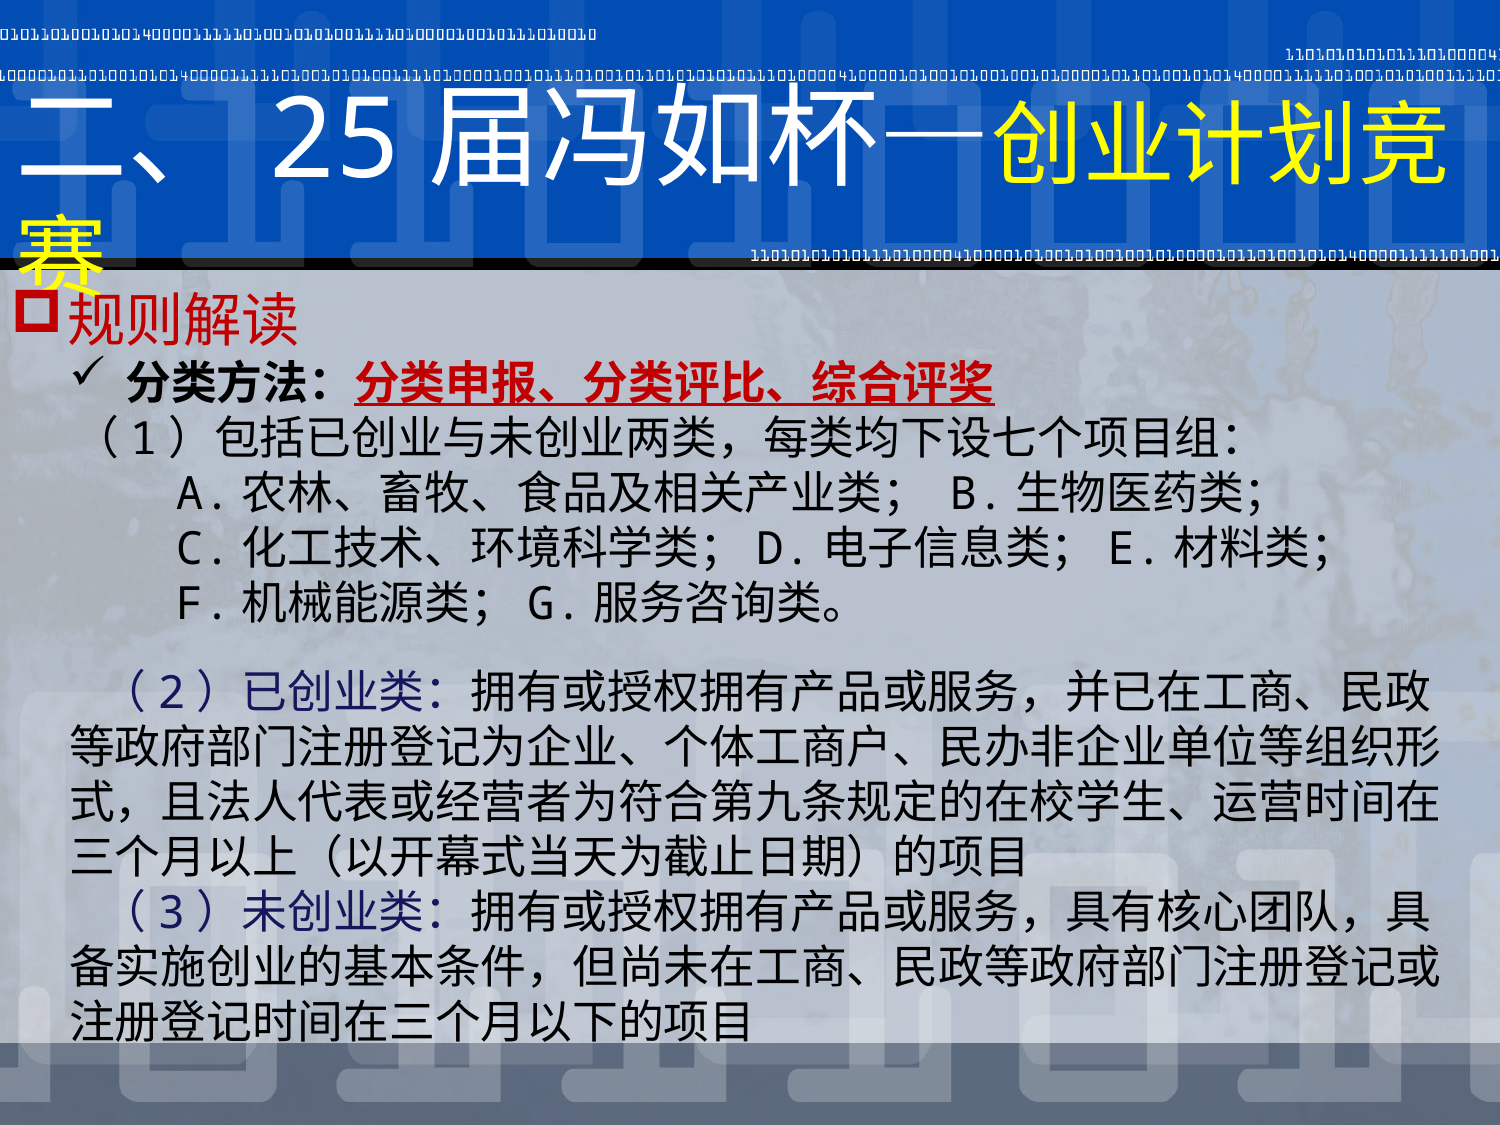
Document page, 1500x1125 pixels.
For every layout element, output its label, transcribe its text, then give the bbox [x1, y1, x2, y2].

picture [0, 238, 1500, 1125]
title 二、25届冯如杯—创业计划竞赛 [0, 137, 1500, 238]
text_box 规则解读 分类方法：分类申报、分类评比、综合评奖 （1）包括已创业与未创业两类，每类均下设七个项目组： A.农林、畜牧、食品及相关产业类； B.生物医药类； C.化工技术、环境科学类；D.电子信息类；E.材料类； F.机械能源类；G.服务咨询类。 （2）已创业类：拥有或授权拥有产品或服务，并已在工商、民政等政府部门注册登记为企业、个体工商户、民办非企业单位等组织形式，且法人代表或经营者为符合第九条规定的在校学生、运营时间在三个月以上（以开幕式当天为截止日期）的项目 （3）未创业类：拥有或授权拥有产品或服务，具有核心团队，具备实施创业的基本条件，但尚未在工商、民政等政府部门注册登记或注册登记时间在三个月以下的项目 [0, 275, 1492, 1047]
picture [0, 0, 1500, 137]
